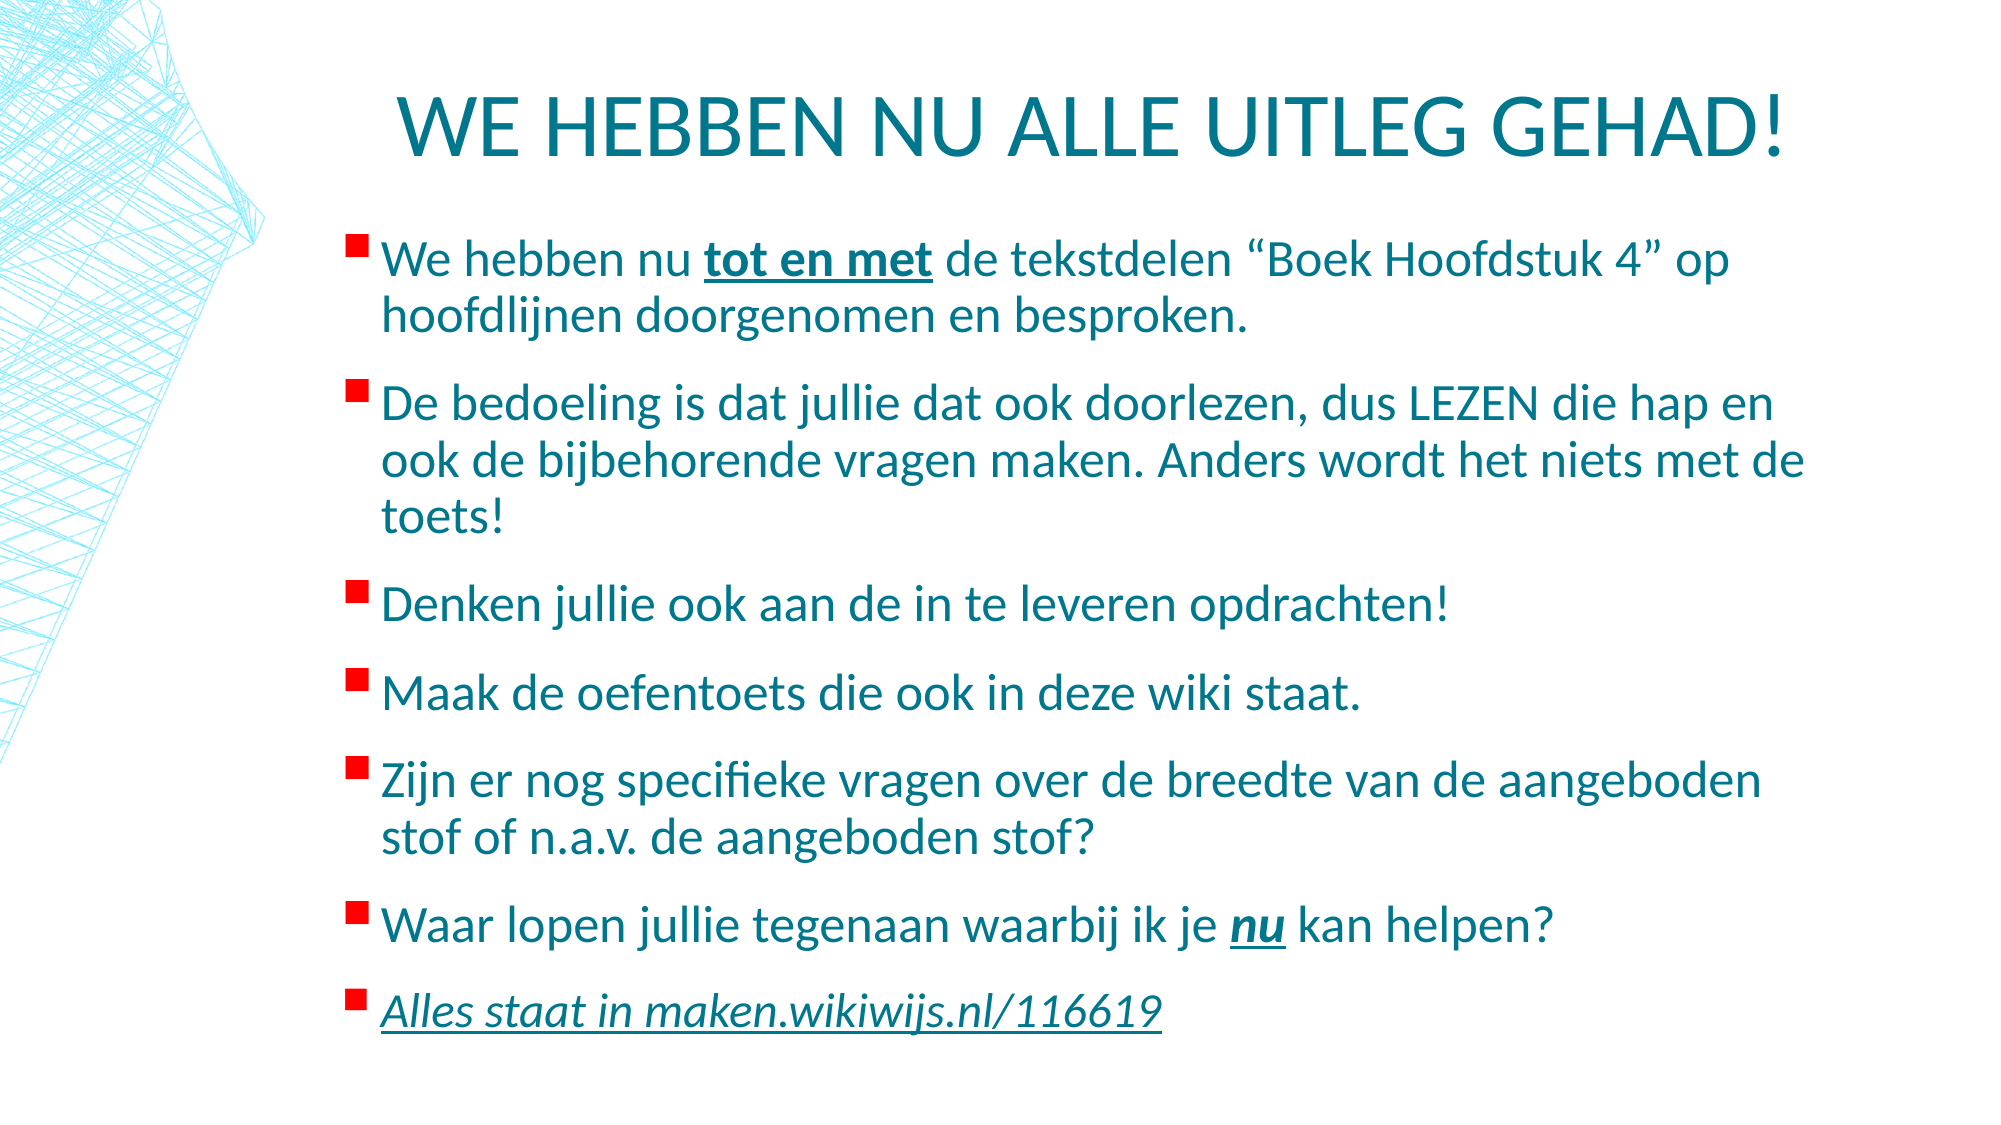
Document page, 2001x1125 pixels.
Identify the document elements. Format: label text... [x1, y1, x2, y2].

list We hebben nu tot en met de tekstdelen “Boek Hoofdstuk 4” op hoofdlijnen doorgenomen en besproken. De bedoeling is dat jullie dat ook doorlezen, dus LEZEN die hap en ook de bijbehorende vragen maken. Anders wordt het niets met de toets! Denken jullie ook aan de in te leveren opdrachten! Maak de oefentoets die ook in deze wiki staat. Zijn er nog specifieke vragen over de breedte van de aangeboden stof of n.a.v. de aangeboden stof? Waar lopen jullie tegenaan waarbij ik je nu kan helpen? Alles staat in maken.wikiwijs.nl/116619 [324, 223, 1863, 1049]
title We hebben nu alle uitleg gehad! [324, 62, 1863, 183]
picture [0, 0, 2001, 1125]
